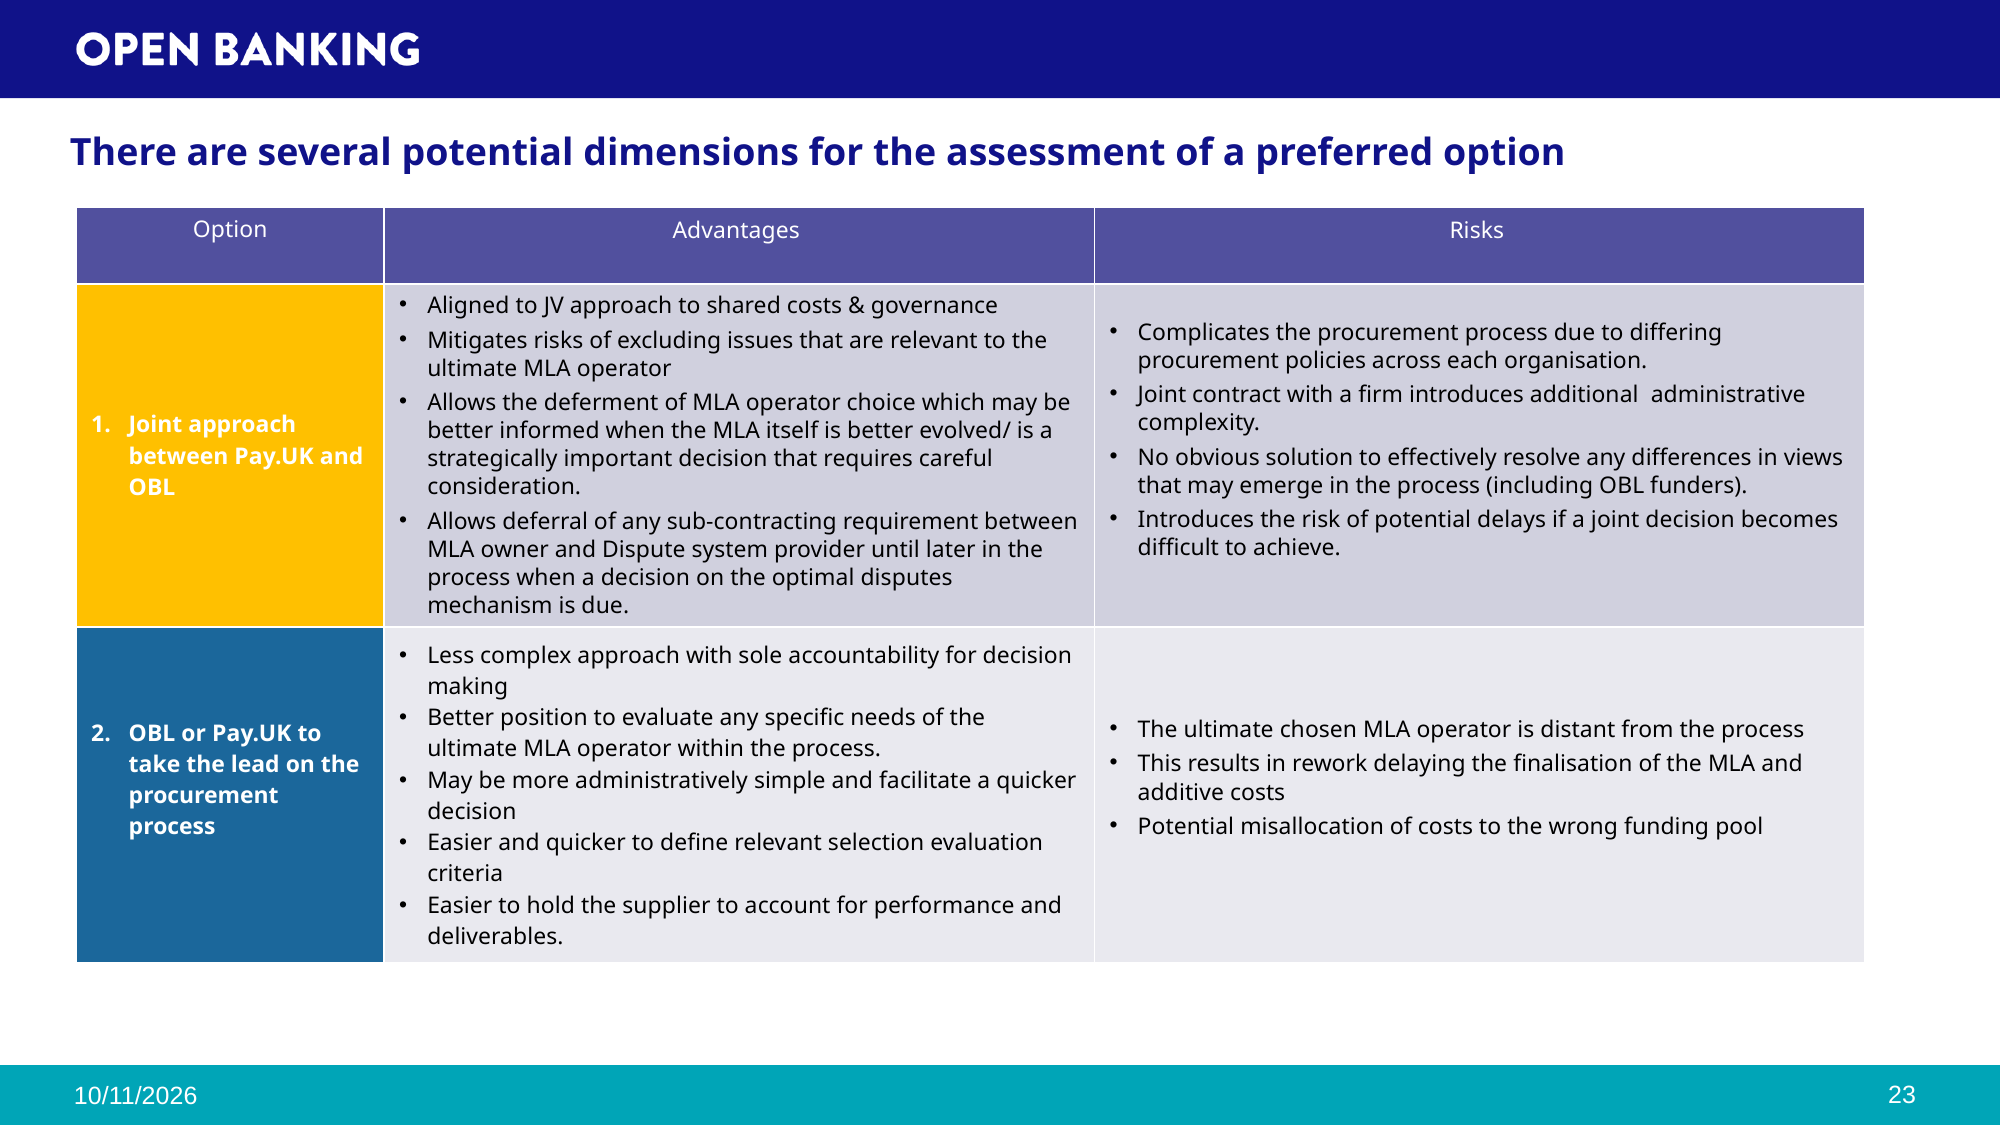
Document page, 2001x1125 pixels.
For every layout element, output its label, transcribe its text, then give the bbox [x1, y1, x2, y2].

picture [43, 0, 452, 99]
table_header Risks [1095, 208, 1864, 283]
table_cell Complicates the procurement process due to differing procurement policies across each organisation. Joint contract with a firm introduces additional administrative complexity. No obvious solution to effectively resolve any differences in views that may emerge in the process (including OBL funders). Introduces the risk of potential delays if a joint decision becomes difficult to achieve. [1095, 285, 1864, 626]
table_cell Aligned to JV approach to shared costs & governance Mitigates risks of excluding issues that are relevant to the ultimate MLA operator Allows the deferment of MLA operator choice which may be better informed when the MLA itself is better evolved/ is a strategically important decision that requires careful consideration. Allows deferral of any sub-contracting requirement between MLA owner and Dispute system provider until later in the process when a decision on the optimal disputes mechanism is due. [385, 285, 1094, 626]
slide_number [59, 1065, 509, 1125]
table_header Option [77, 208, 383, 283]
table_cell The ultimate chosen MLA operator is distant from the process This results in rework delaying the finalisation of the MLA and additive costs Potential misallocation of costs to the wrong funding pool [1095, 628, 1864, 962]
footer [662, 1064, 1338, 1124]
table_cell OBL or Pay.UK to take the lead on the procurement process [77, 628, 383, 962]
table_header Advantages [385, 208, 1094, 283]
slide_number 23 [1412, 1064, 1932, 1124]
table_cell Less complex approach with sole accountability for decision making Better position to evaluate any specific needs of the ultimate MLA operator within the process. May be more administratively simple and facilitate a quicker decision Easier and quicker to define relevant selection evaluation criteria Easier to hold the supplier to account for performance and deliverables. [385, 628, 1094, 962]
title There are several potential dimensions for the assessment of a preferred option [54, 125, 1983, 207]
table_cell Joint approach between Pay.UK and OBL [77, 285, 383, 626]
